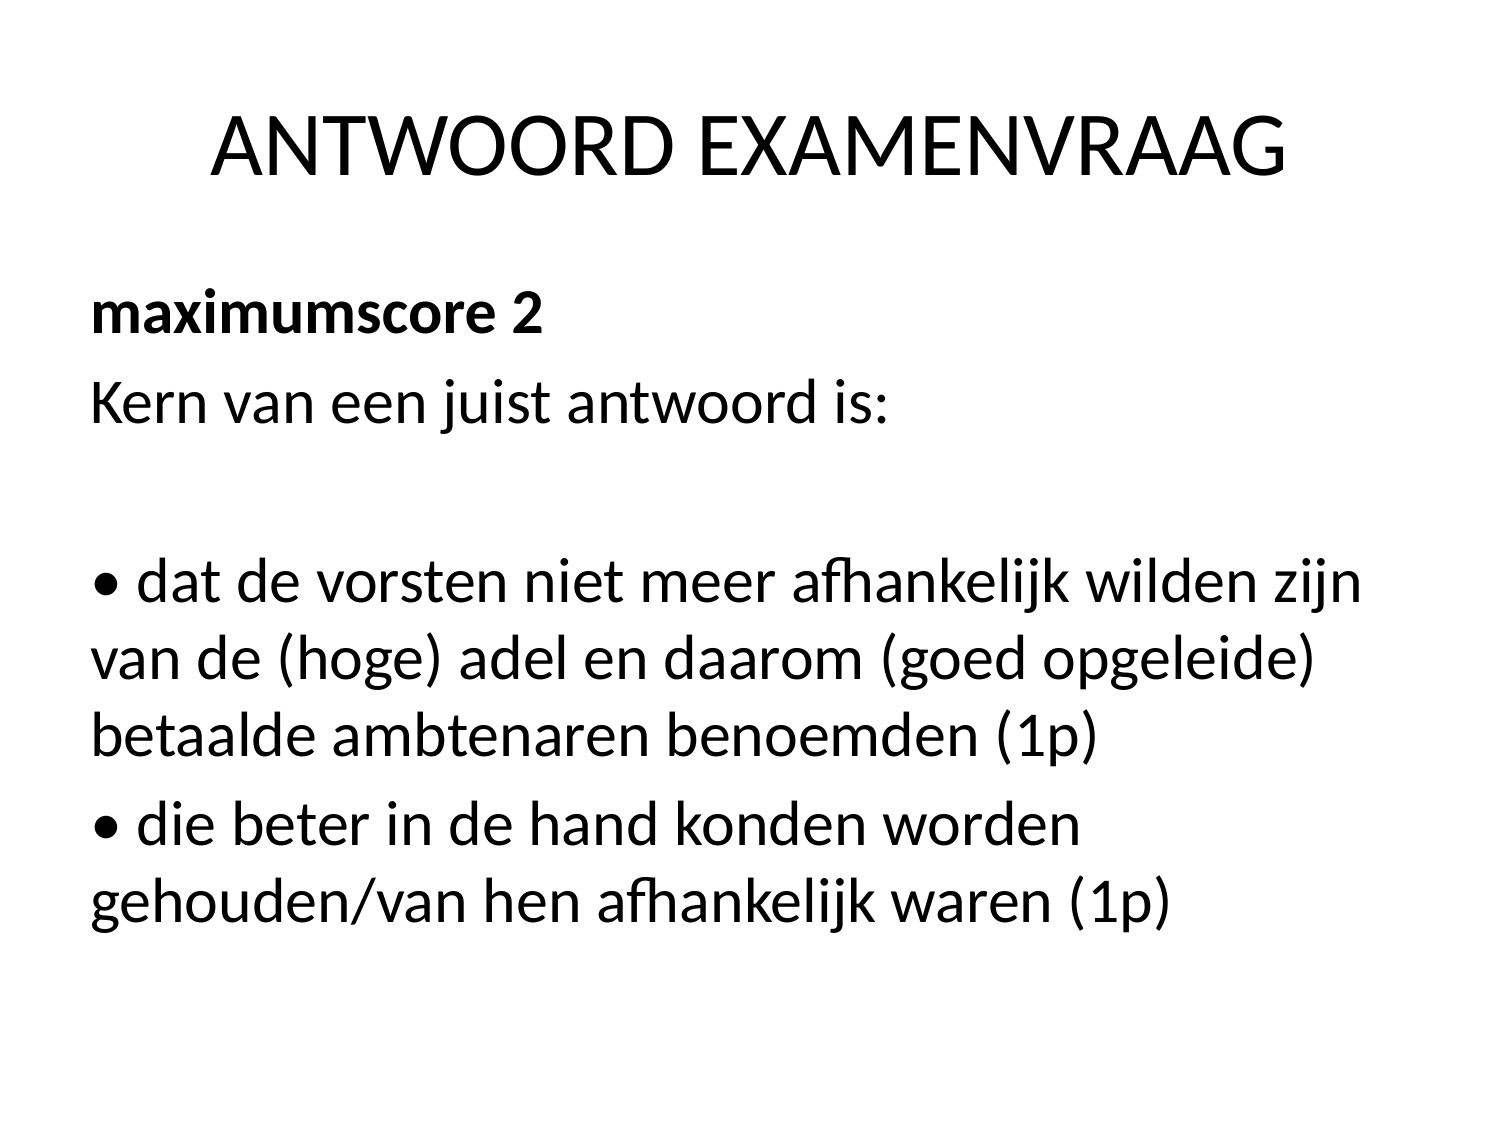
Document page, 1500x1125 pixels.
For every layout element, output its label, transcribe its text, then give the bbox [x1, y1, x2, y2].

title ANTWOORD EXAMENVRAAG [75, 45, 1425, 233]
list maximumscore 2 Kern van een juist antwoord is: • dat de vorsten niet meer afhankelijk wilden zijn van de (hoge) adel en daarom (goed opgeleide) betaalde ambtenaren benoemden (1p) • die beter in de hand konden worden gehouden/van hen afhankelijk waren (1p) [75, 262, 1425, 1005]
